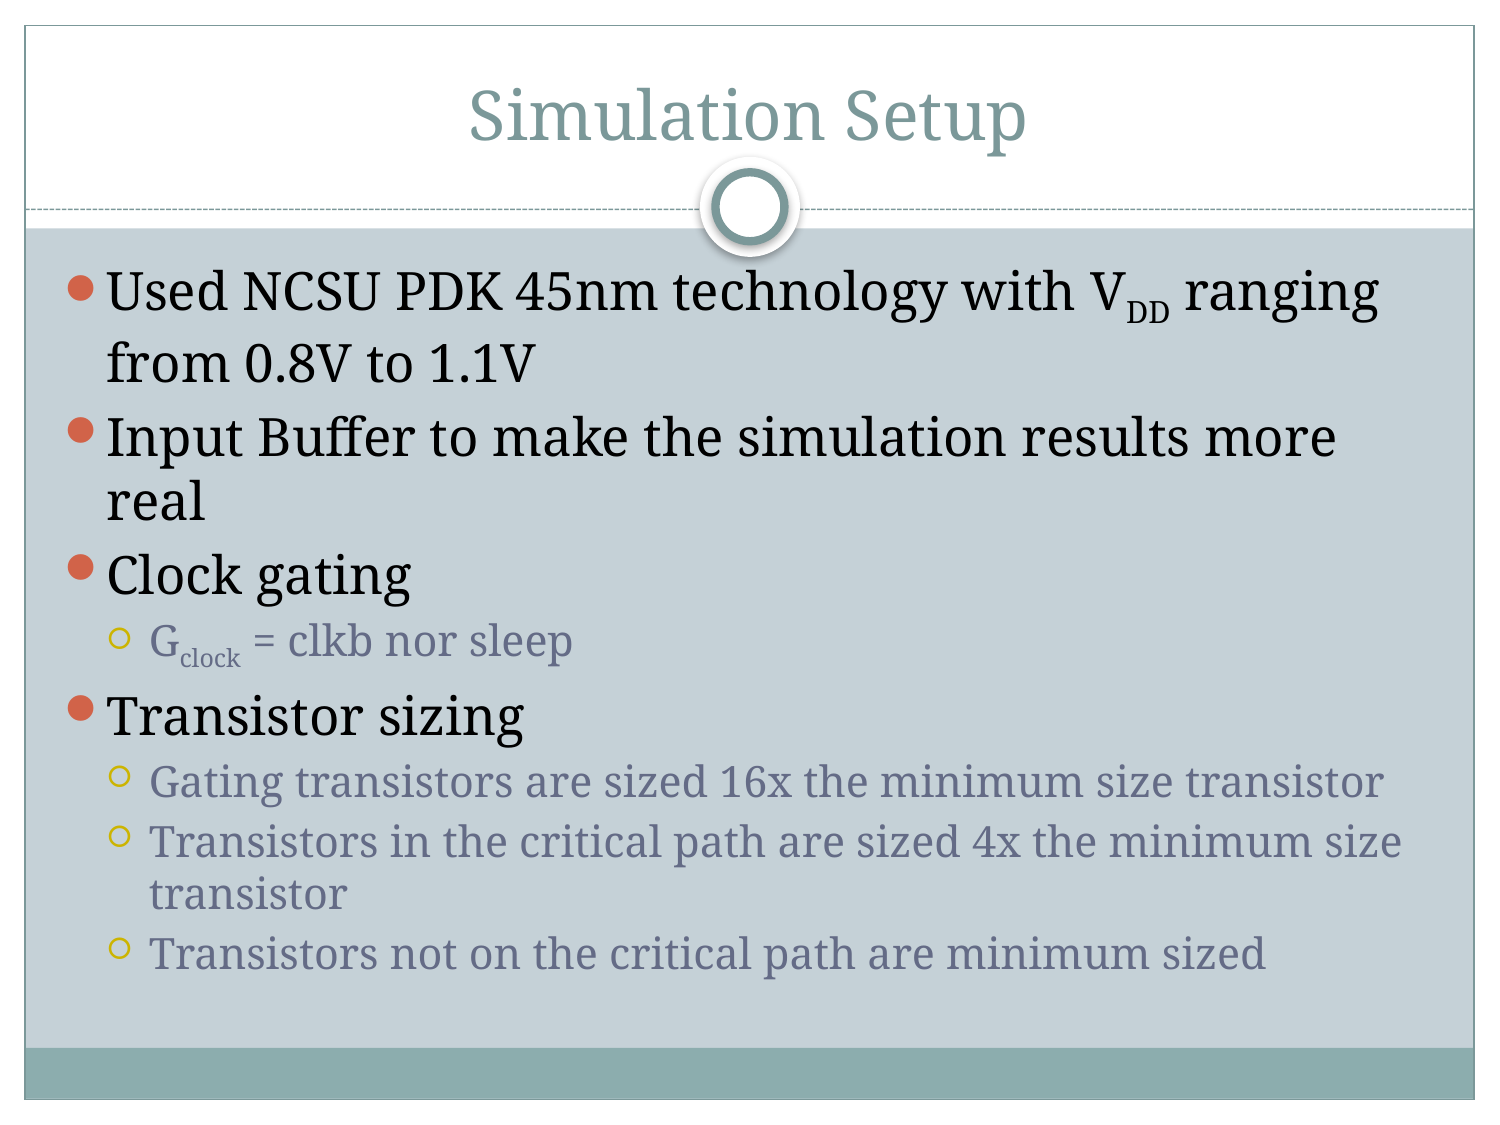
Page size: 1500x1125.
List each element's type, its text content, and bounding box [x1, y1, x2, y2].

list Used NCSU PDK 45nm technology with VDD ranging from 0.8V to 1.1V Input Buffer to make the simulation results more real Clock gating Gclock = clkb nor sleep Transistor sizing Gating transistors are sized 16x the minimum size transistor Transistors in the critical path are sized 4x the minimum size transistor Transistors not on the critical path are minimum sized [49, 250, 1445, 1001]
title Simulation Setup [49, 37, 1450, 162]
